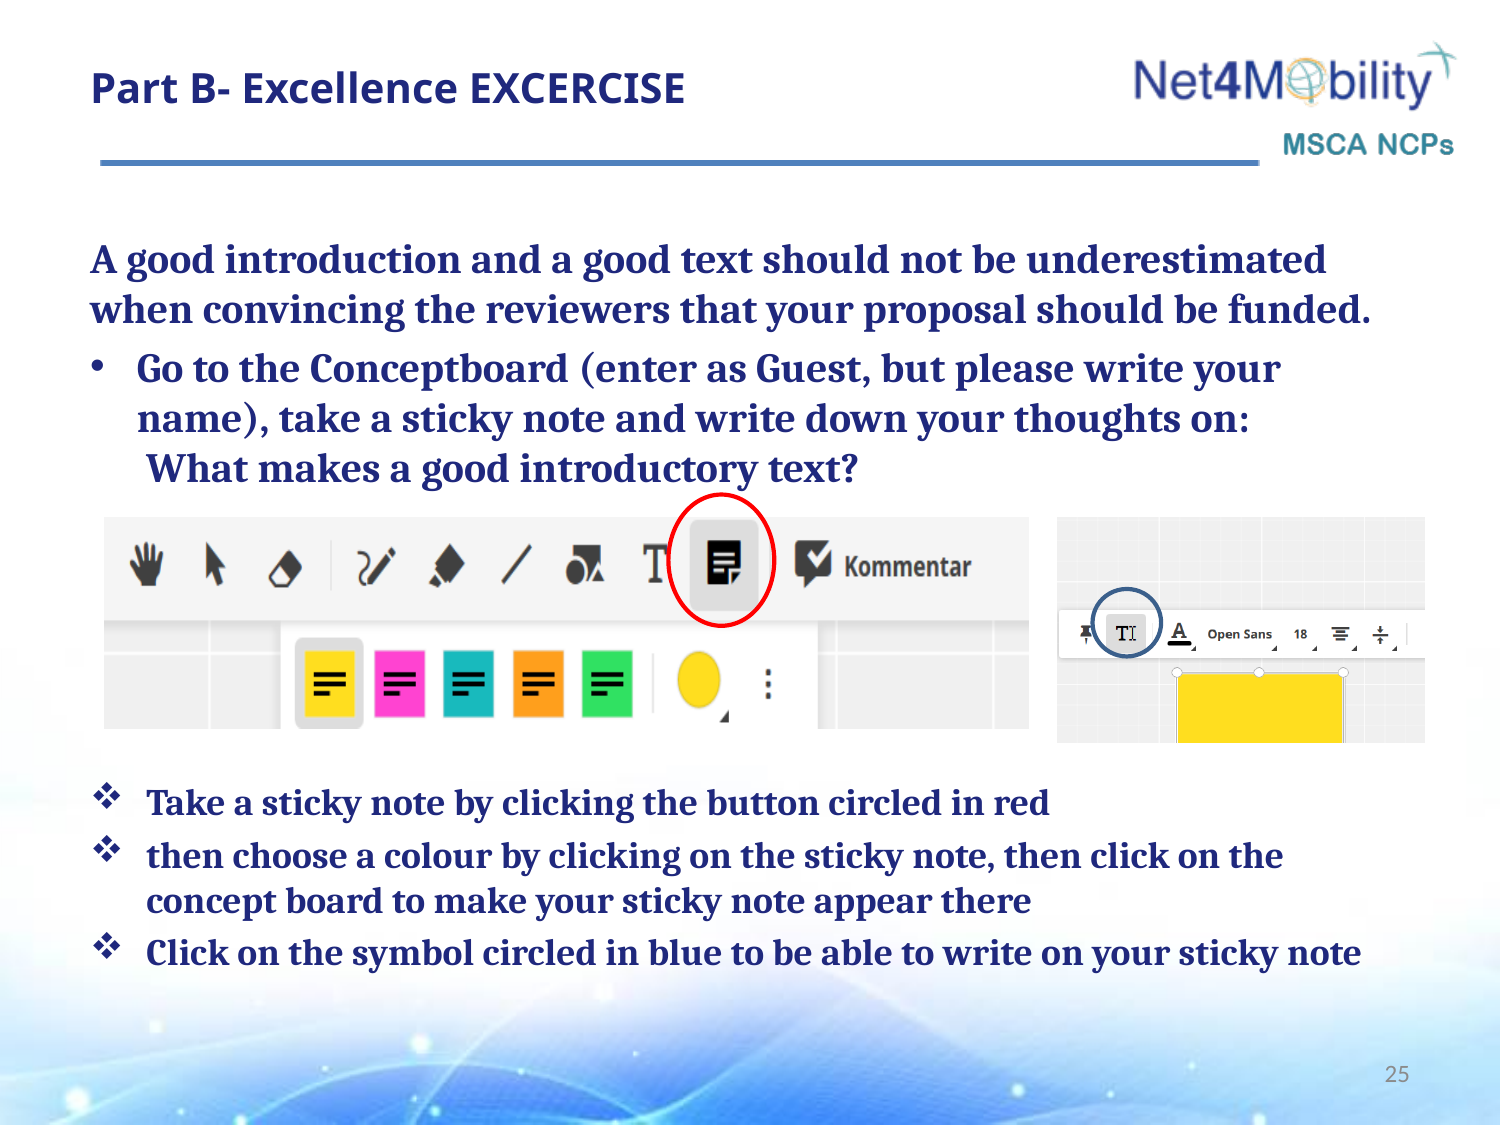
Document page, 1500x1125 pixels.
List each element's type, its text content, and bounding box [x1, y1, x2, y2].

slide_number 25 [1074, 1042, 1425, 1103]
title Part B- Excellence EXCERCISE [75, 30, 1093, 144]
list A good introduction and a good text should not be underestimated when convincing the reviewers that your proposal should be funded. Go to the Conceptboard (enter as Guest, but please write your name), take a sticky note and write down your thoughts on: What makes a good introductory text? Take a sticky note by clicking the button circled in red then choose a colour by clicking on the sticky note, then click on the concept board to make your sticky note appear there Click on the symbol circled in blue to be able to write on your sticky note [75, 166, 1425, 1005]
picture [0, 0, 1500, 1125]
text_box [680, 492, 763, 515]
